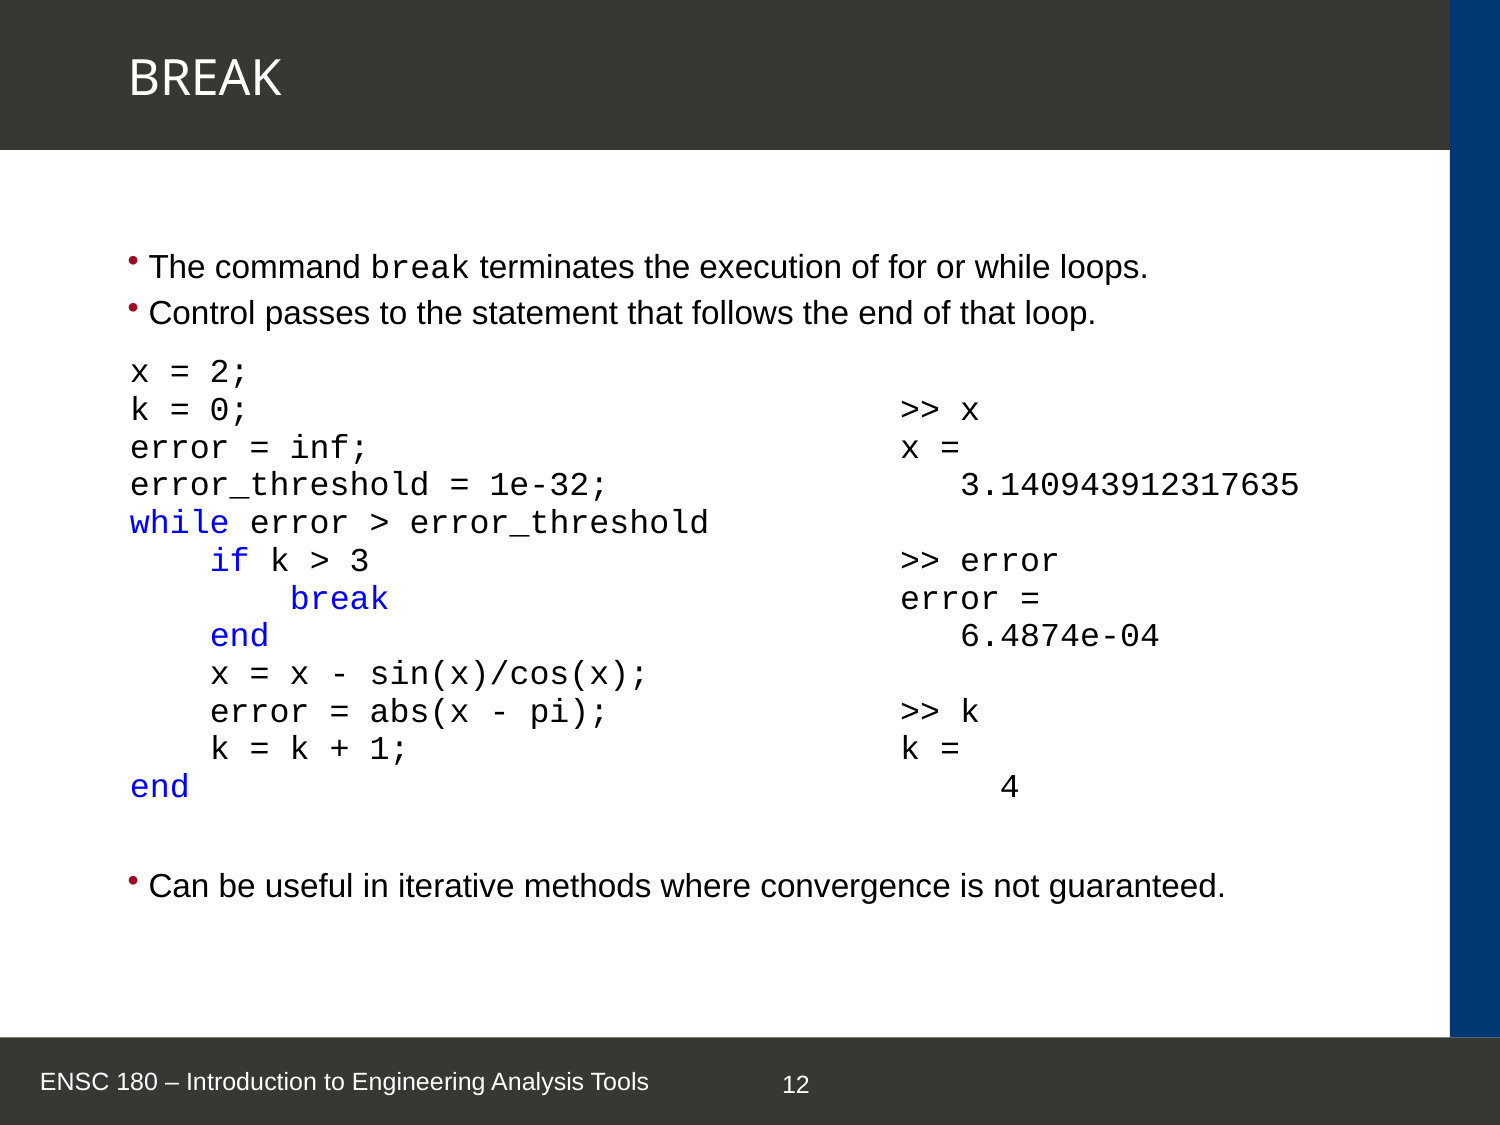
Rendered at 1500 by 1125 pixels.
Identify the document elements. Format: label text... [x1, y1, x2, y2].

table_header >> x x = 3.140943912317635 >> error error = 6.4874e-04 >> k k = 4 [885, 347, 1392, 842]
footer ENSC 180 – Introduction to Engineering Analysis Tools [24, 1057, 740, 1113]
title BREAK [112, 37, 1450, 138]
table_header x = 2; k = 0; error = inf; error_threshold = 1e-32; while error > error_threshold if k > 3 break end x = x - sin(x)/cos(x); error = abs(x - pi); k = k + 1; end [115, 347, 885, 842]
list The command break terminates the execution of for or while loops. Control passes to the statement that follows the end of that loop. Can be useful in iterative methods where convergence is not guaranteed. [112, 237, 1388, 1029]
